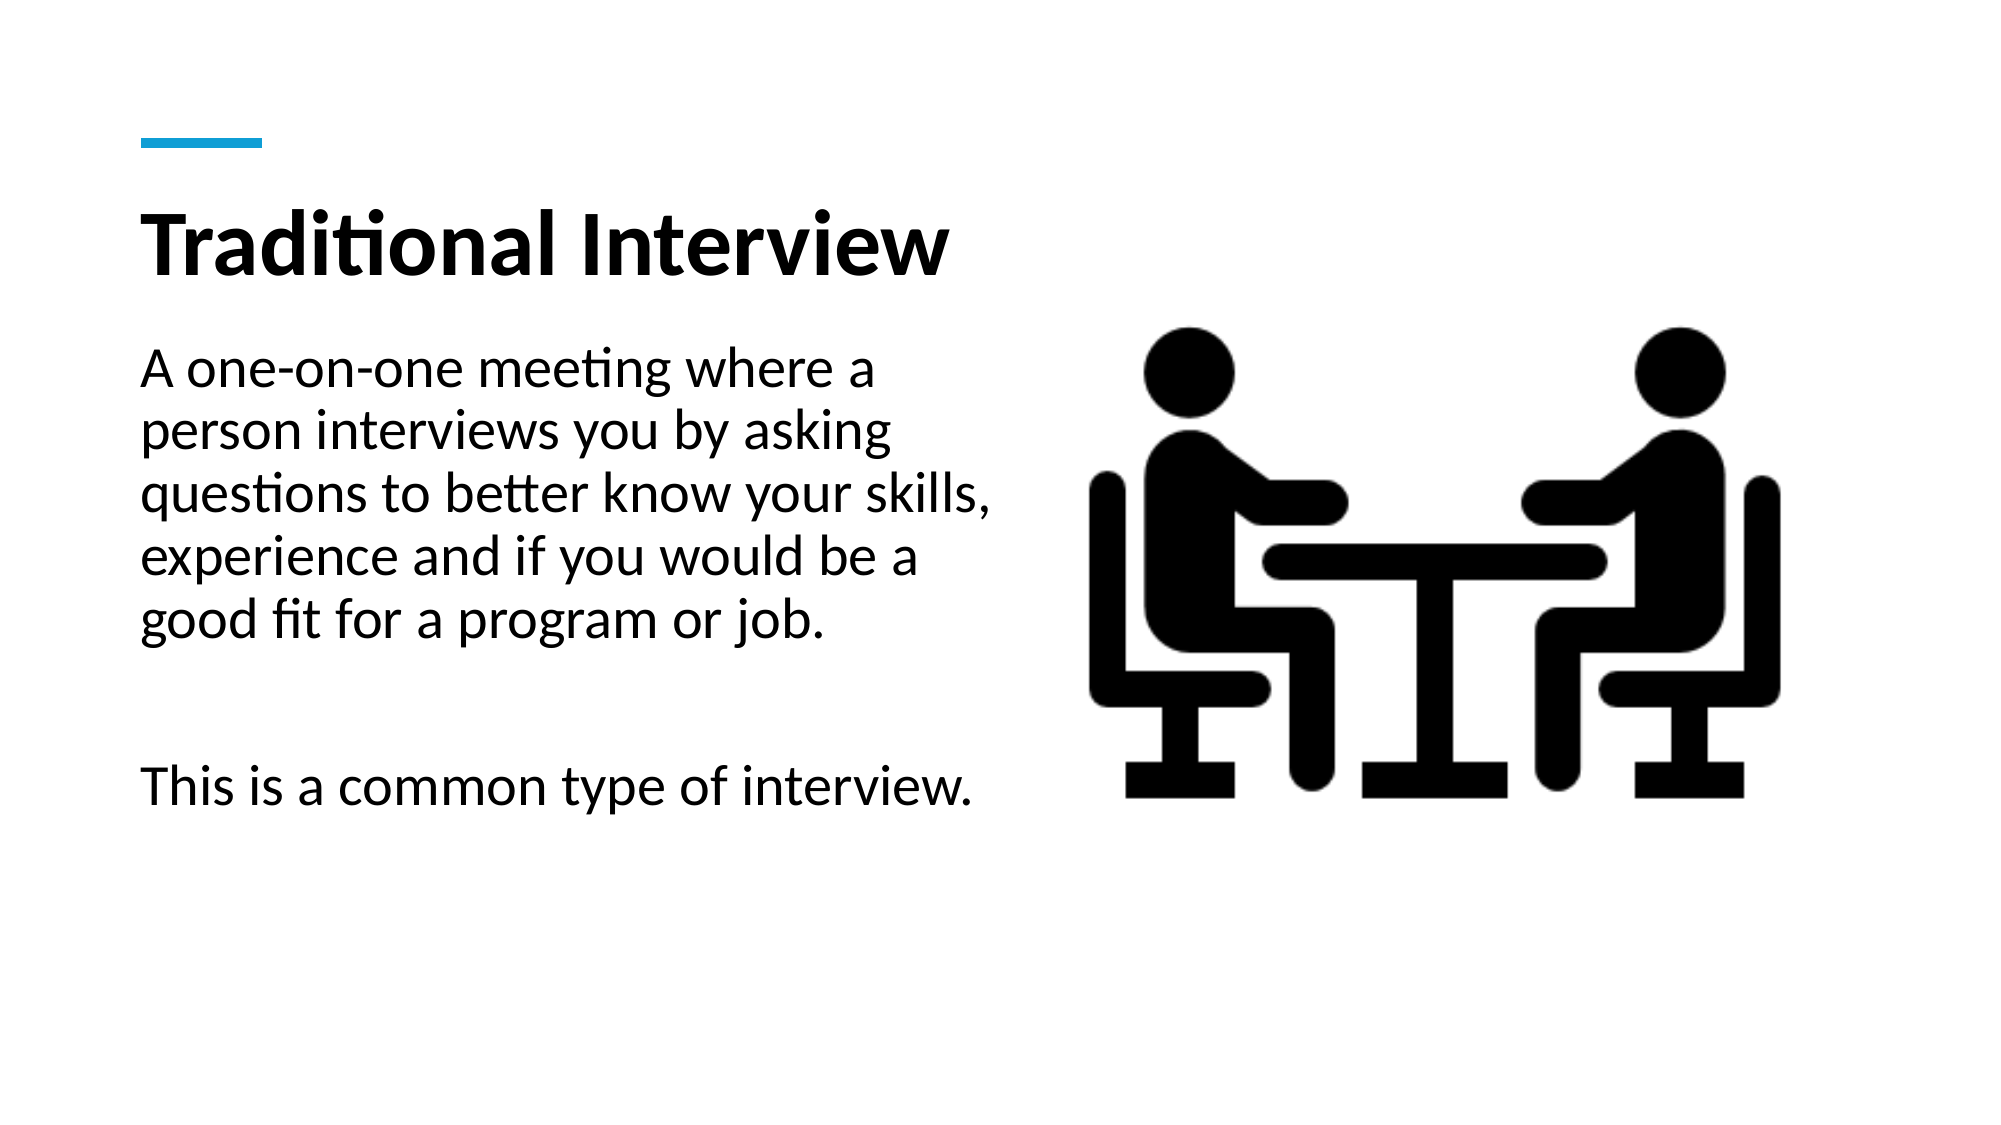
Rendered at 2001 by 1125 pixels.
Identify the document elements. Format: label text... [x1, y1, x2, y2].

title Traditional Interview [124, 186, 998, 329]
list A one-on-one meeting where a person interviews you by asking questions to better know your skills, experience and if you would be a good fit for a program or job. This is a common type of interview. [124, 329, 1029, 1043]
picture [998, 126, 1872, 1000]
